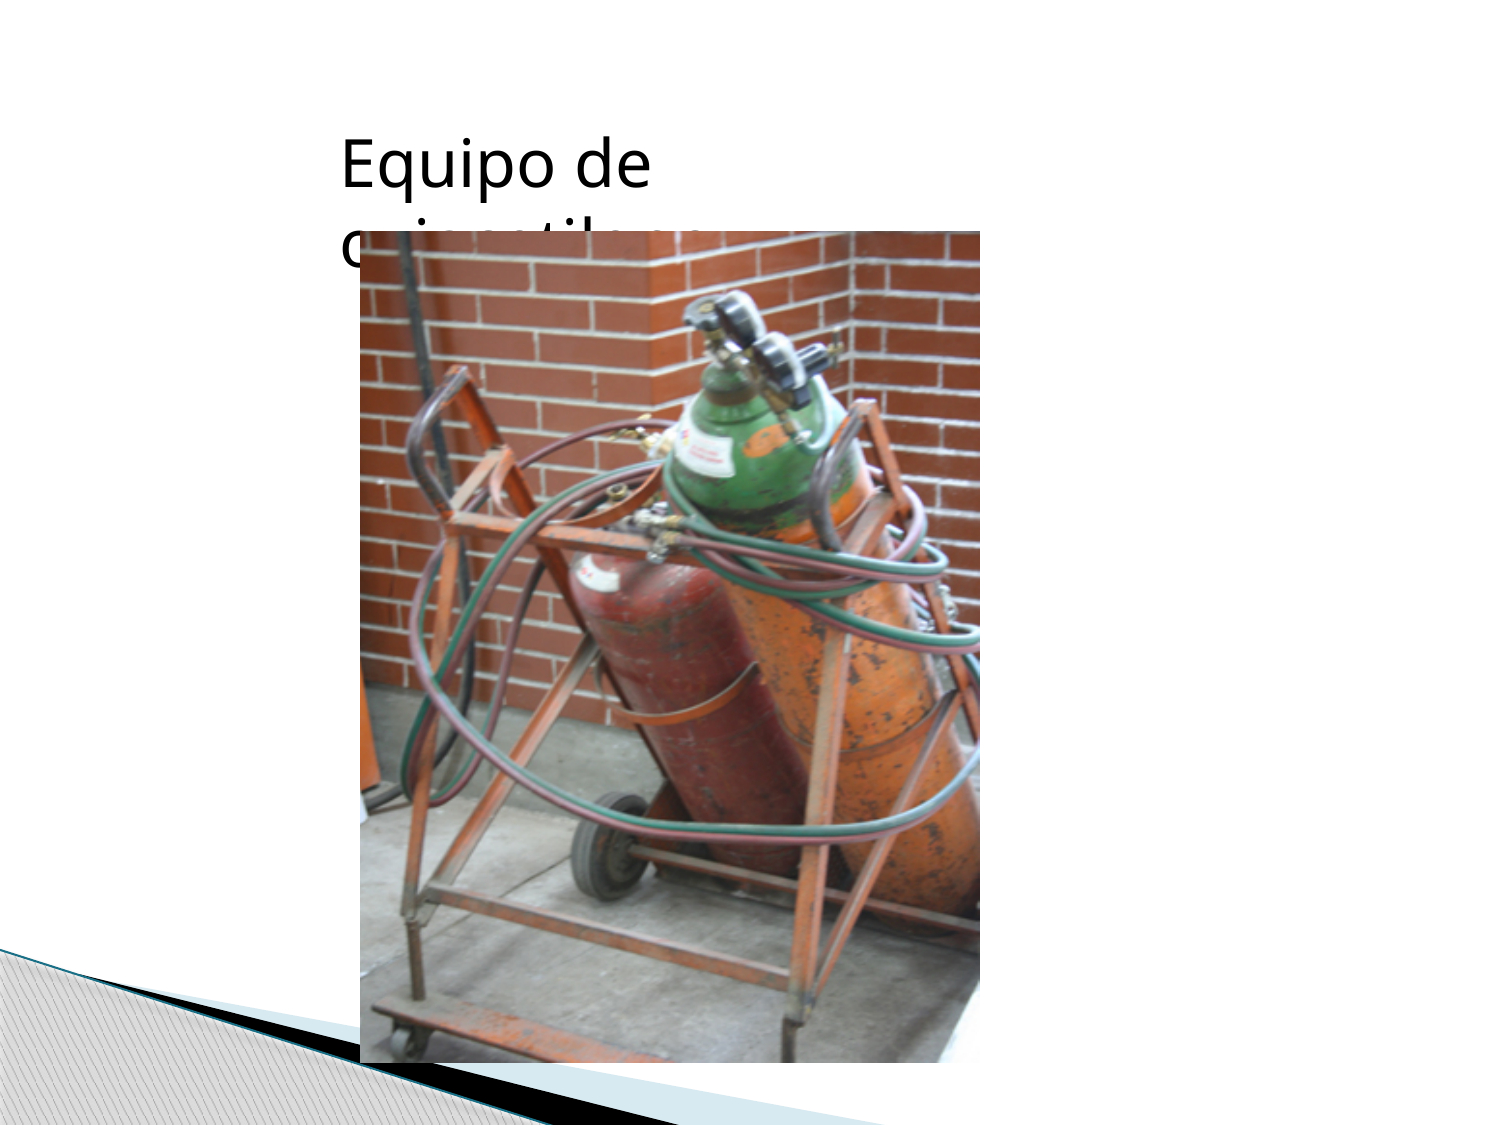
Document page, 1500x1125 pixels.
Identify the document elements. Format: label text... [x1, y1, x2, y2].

text_box Equipo de oxiacetileno [324, 113, 987, 289]
picture [359, 231, 981, 1064]
